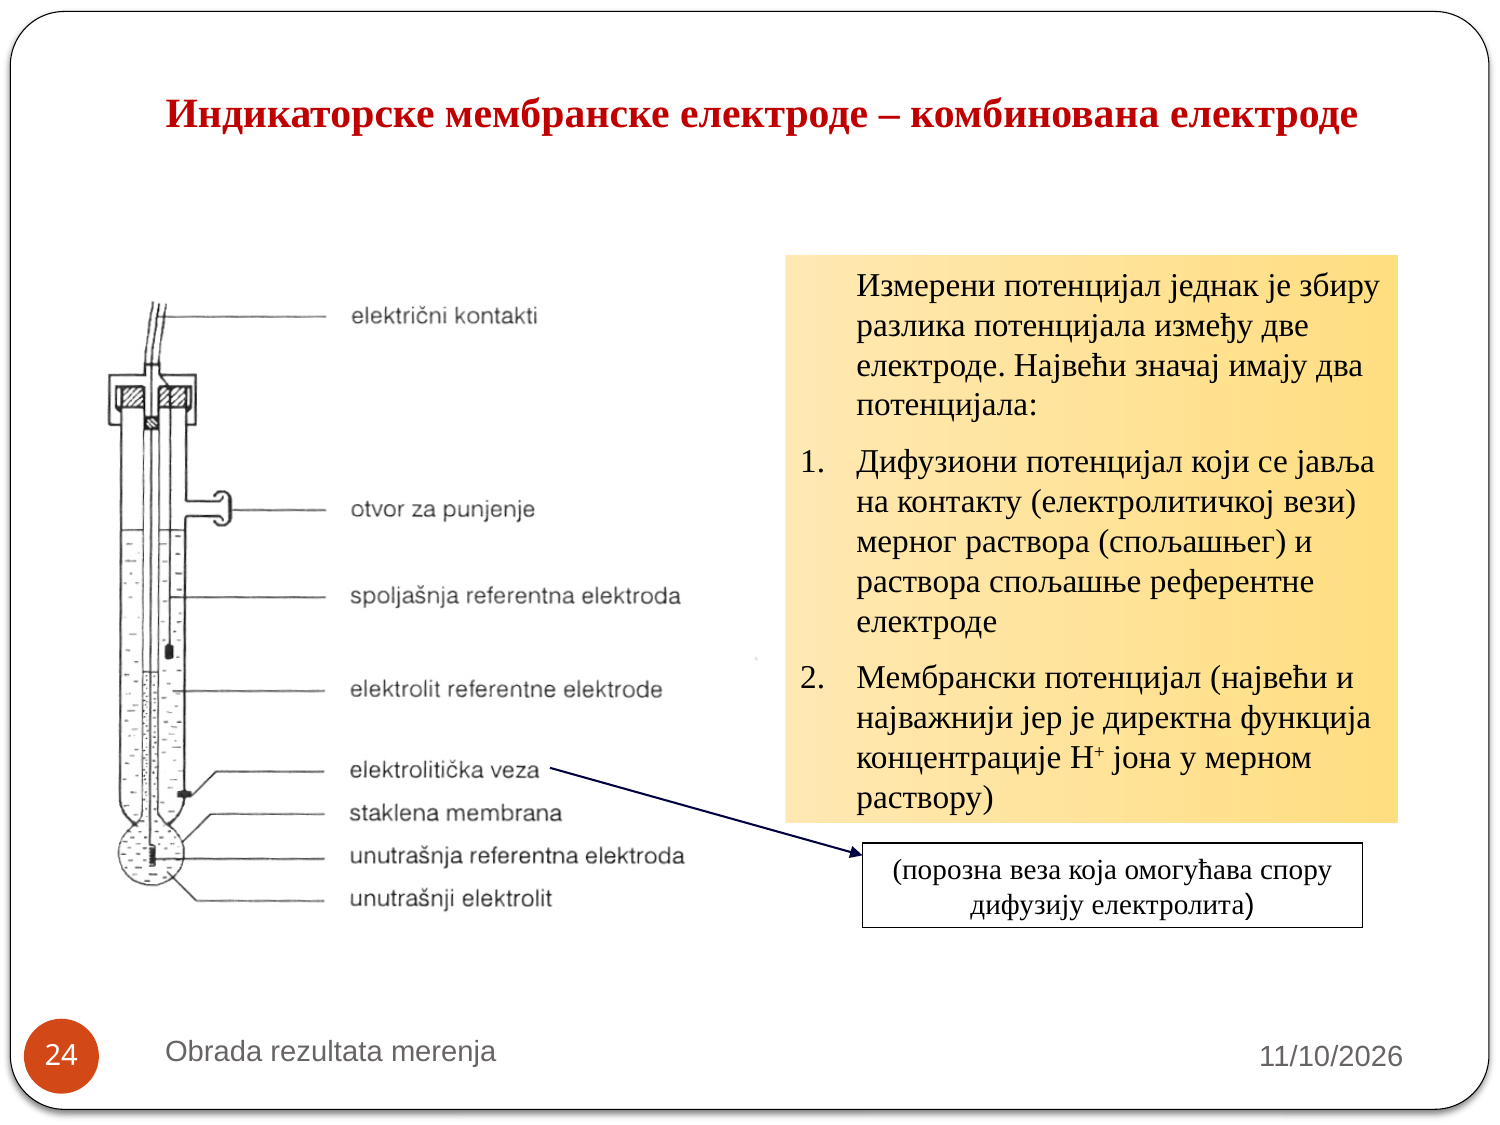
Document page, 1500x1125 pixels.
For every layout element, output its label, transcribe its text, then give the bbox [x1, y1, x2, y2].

footer Obrada rezultata merenja [150, 1012, 800, 1088]
text_box Измерени потенцијал једнак је збиру разлика потенцијала између две електроде. Највећи значај имају два потенцијала: Дифузиони потенцијал који се јавља на контакту (електролитичкој вези) мерног раствора (спољашњег) и раствора спољашње референтне електроде Мембрански потенцијал (највећи и најважнији јер је директна функција концентрације H+ јона у мерном раствору) [785, 255, 1398, 823]
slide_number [1012, 1015, 1419, 1094]
text_box (порозна веза која омогућава спору дифузију електролита) [862, 842, 1363, 928]
picture [49, 267, 801, 921]
text_box Индикаторске мембранске електроде – комбинована електроде [112, 78, 1412, 143]
text_box [805, 839, 863, 858]
slide_number 24 [23, 1018, 99, 1094]
